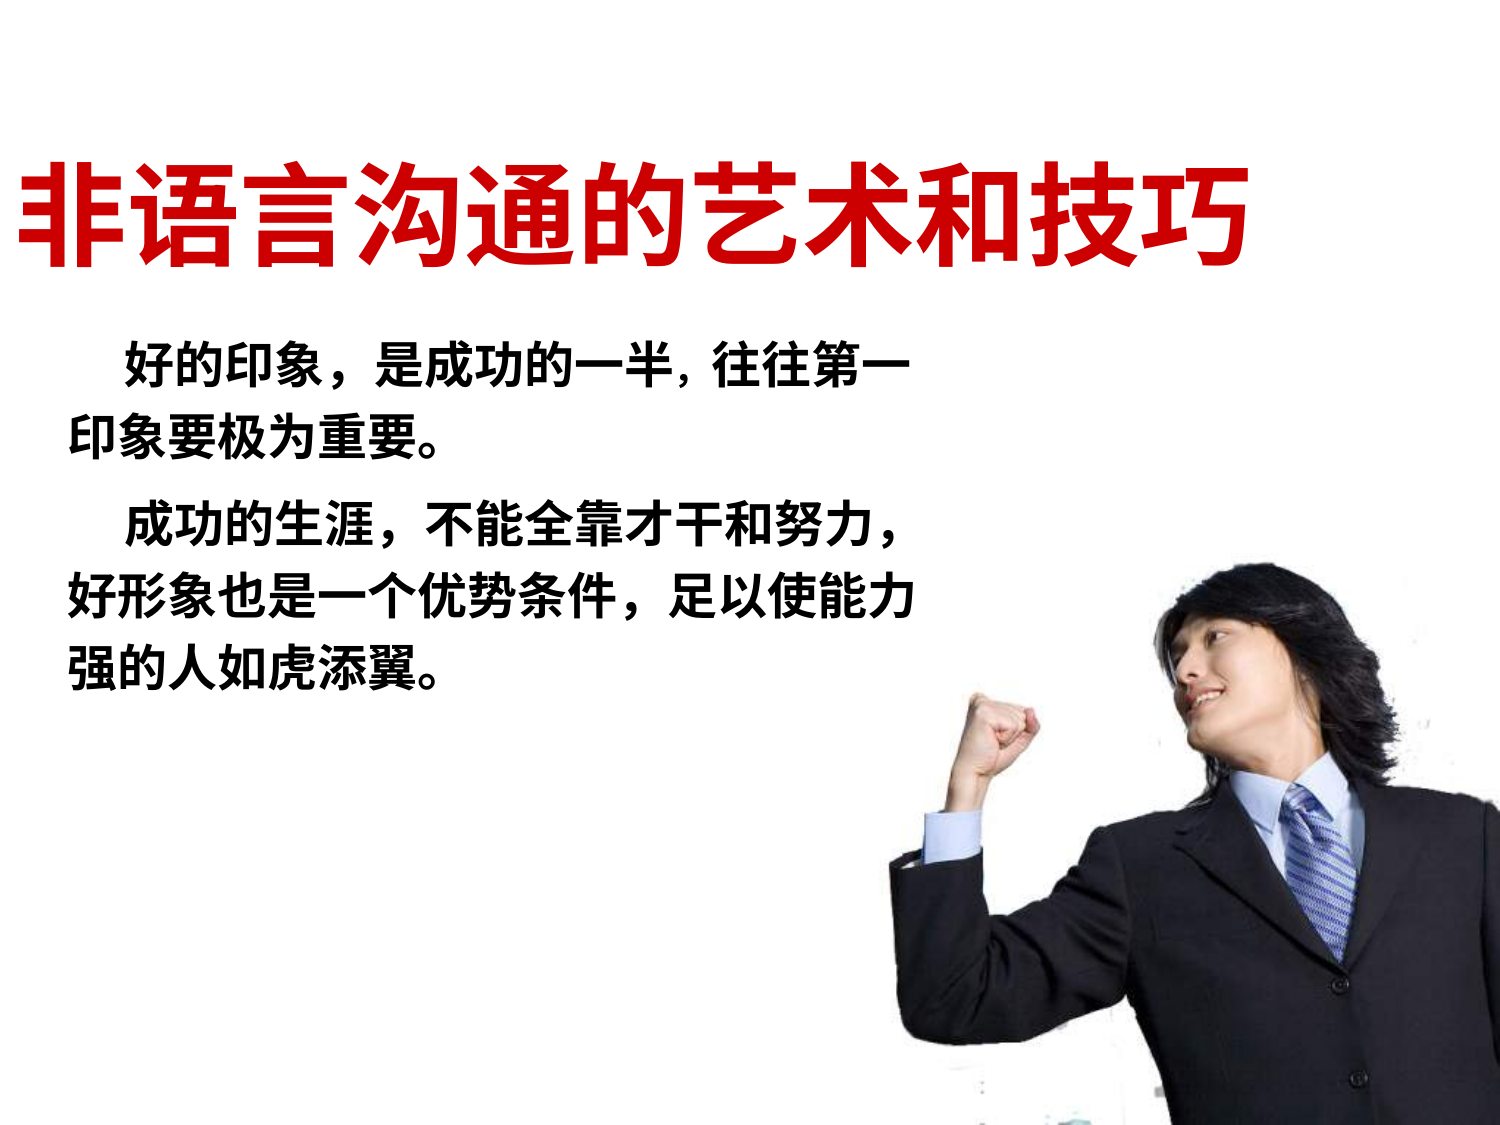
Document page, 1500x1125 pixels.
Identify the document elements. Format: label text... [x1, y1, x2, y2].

text_box 好的印象，是成功的一半，往往第一印象要极为重要。 成功的生涯，不能全靠才干和努力，好形象也是一个优势条件，足以使能力强的人如虎添翼。 [52, 314, 939, 704]
text_box 非语言沟通的艺术和技巧 [0, 137, 1453, 288]
picture [879, 542, 1500, 1125]
